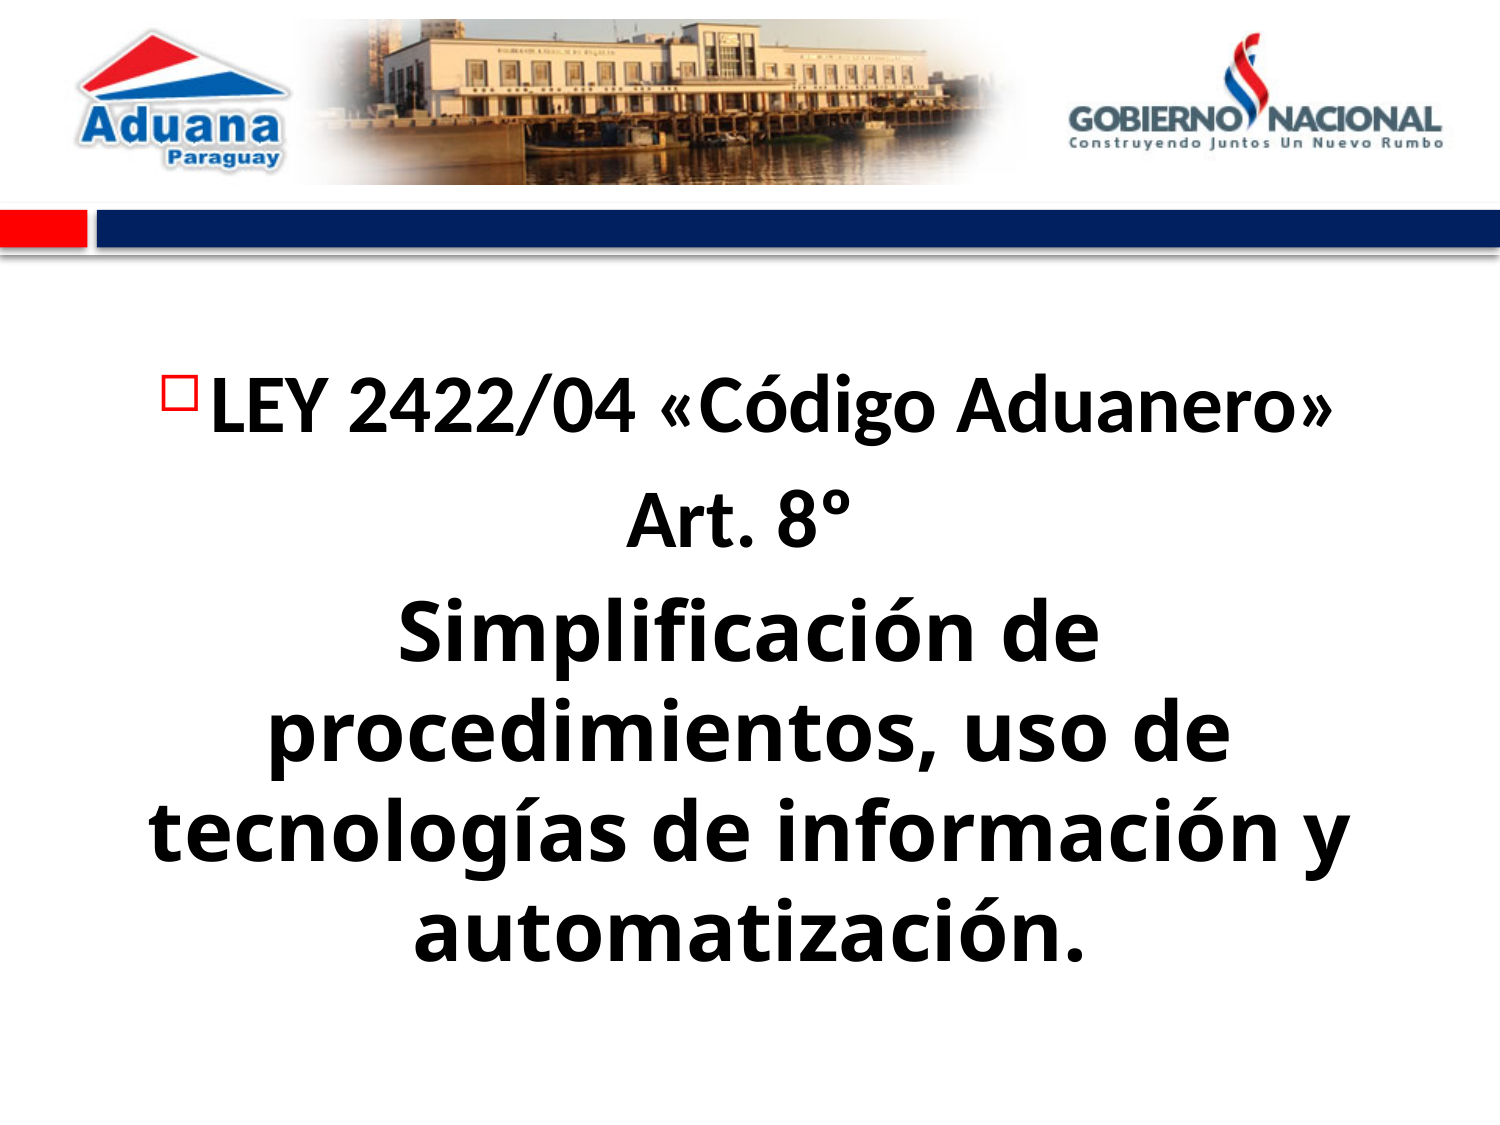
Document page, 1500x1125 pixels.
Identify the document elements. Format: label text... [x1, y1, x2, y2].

picture [52, 18, 1460, 185]
list LEY 2422/04 «Código Aduanero» Art. 8º Simplificación de procedimientos, uso de tecnologías de información y automatización. [76, 194, 1424, 977]
